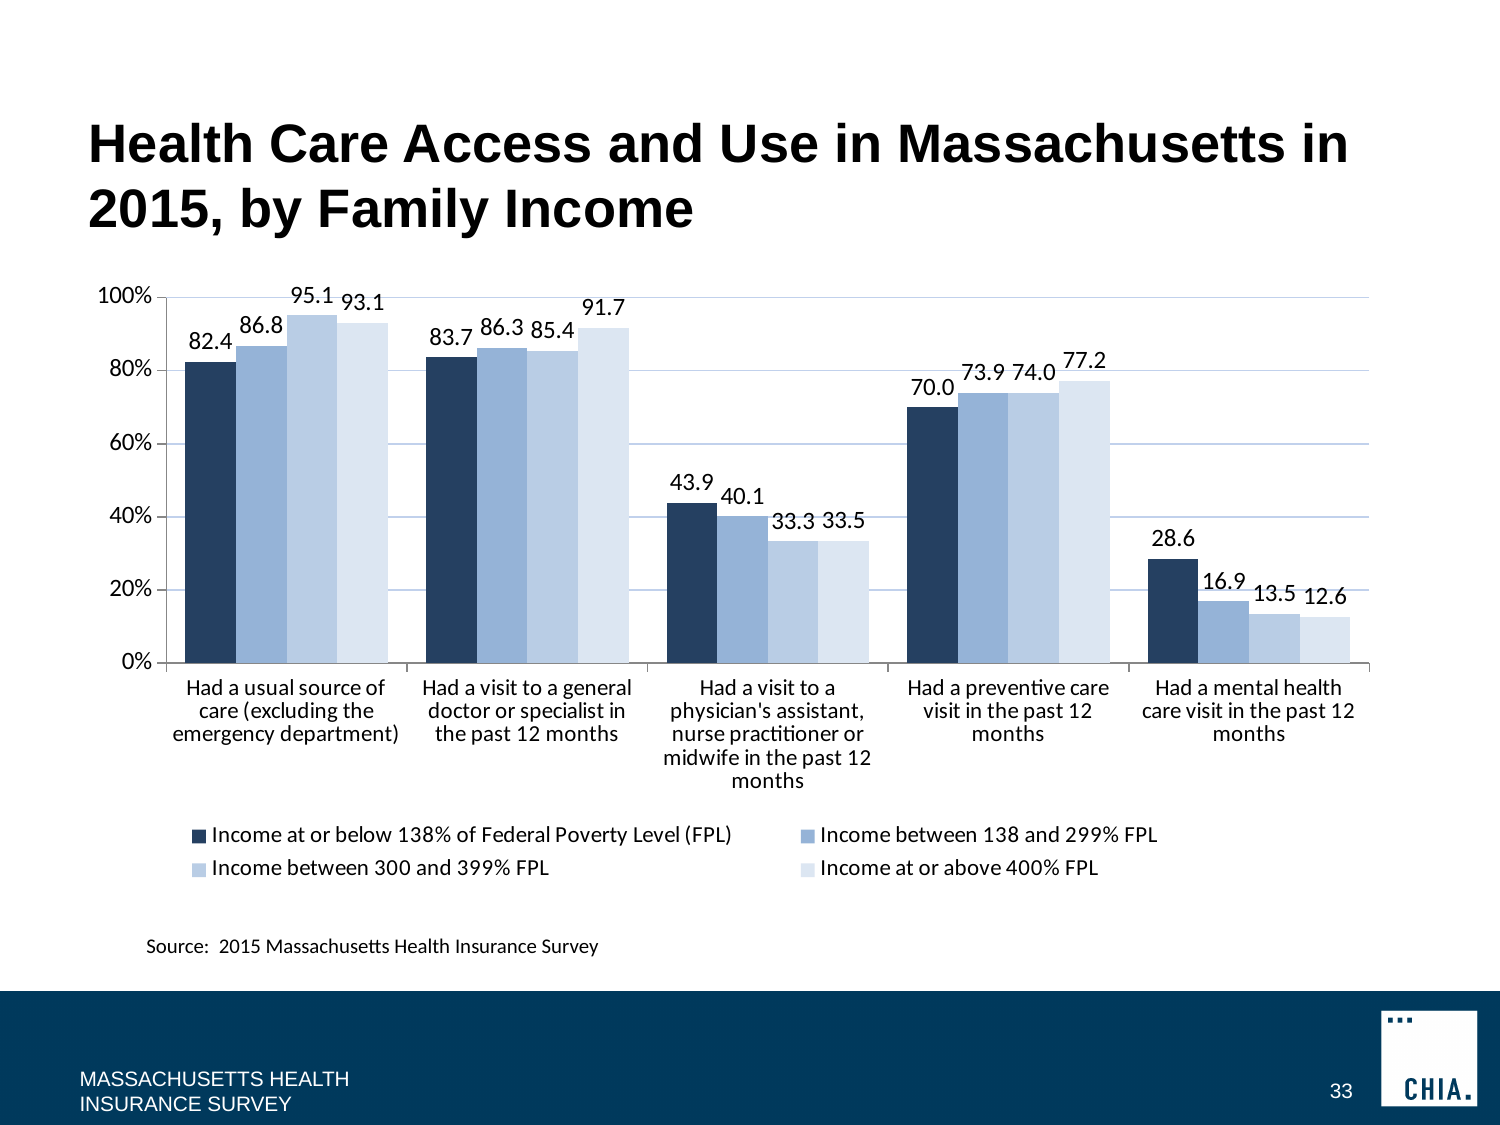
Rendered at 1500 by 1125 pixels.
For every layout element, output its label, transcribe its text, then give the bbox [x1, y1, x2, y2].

footer MASSACHUSETTS HEALTH INSURANCE SURVEY [64, 1060, 430, 1121]
picture [0, 991, 1500, 1125]
slide_number 33 [1017, 1060, 1368, 1121]
text_box Source: 2015 Massachusetts Health Insurance Survey [131, 910, 1142, 965]
title Health Care Access and Use in Massachusetts in 2015, by Family Income [73, 120, 1393, 227]
chart [73, 269, 1393, 901]
